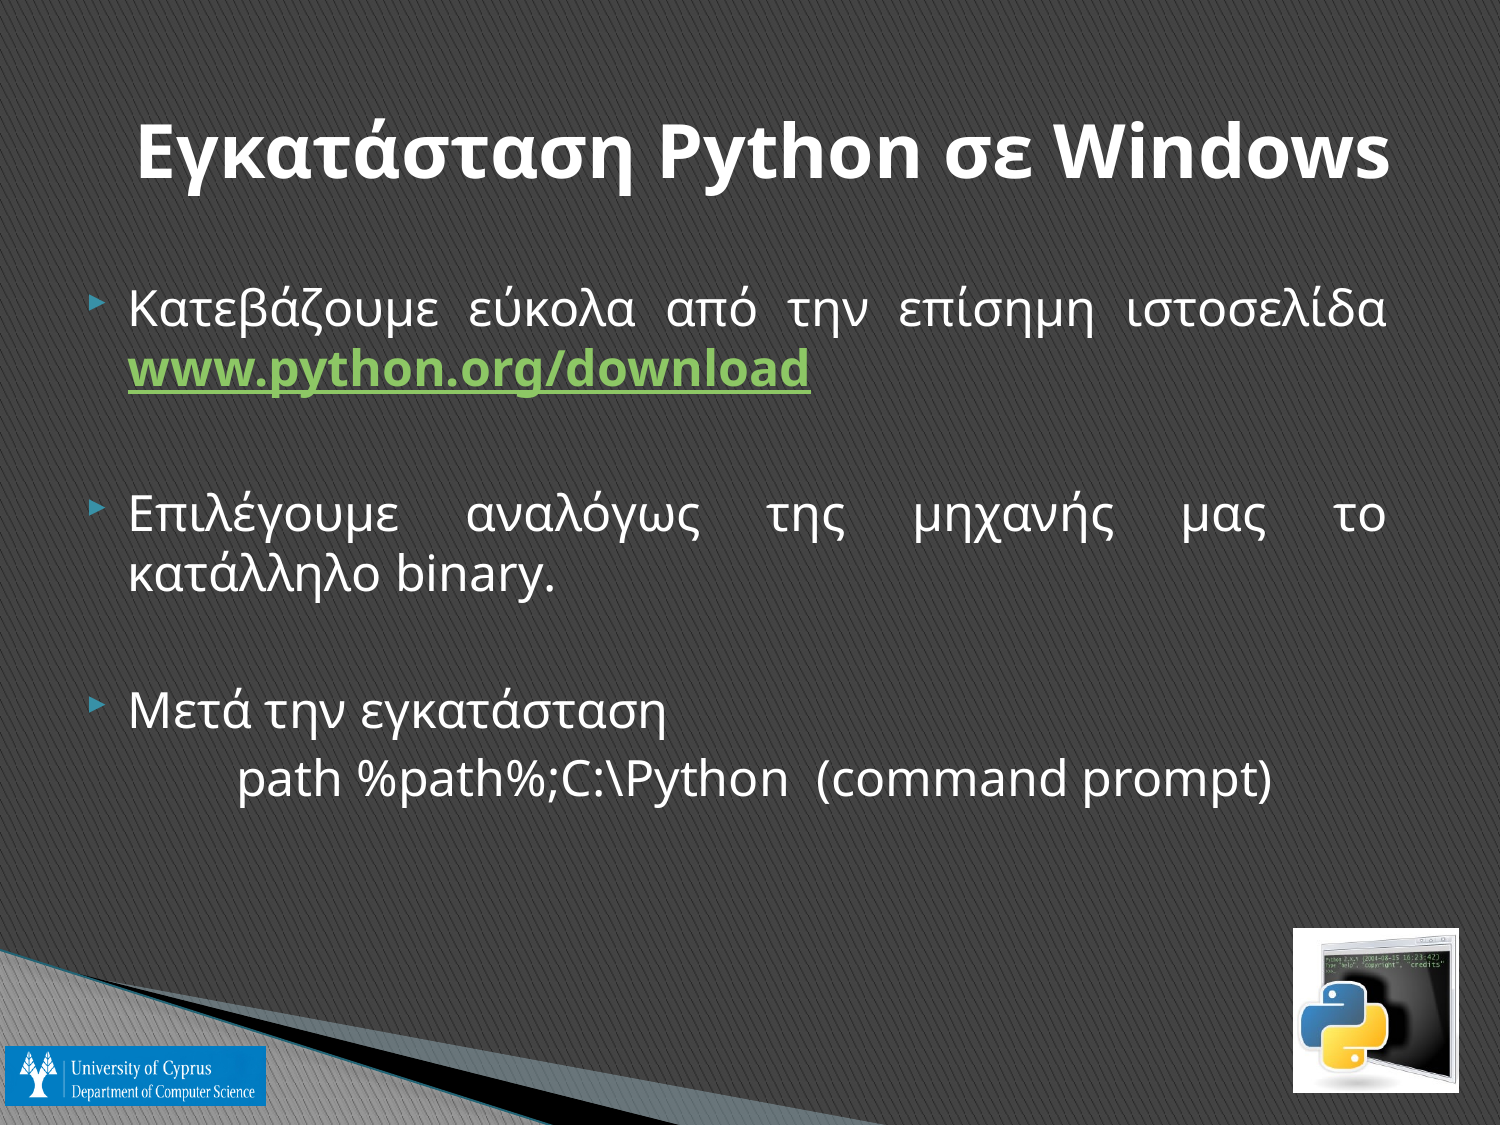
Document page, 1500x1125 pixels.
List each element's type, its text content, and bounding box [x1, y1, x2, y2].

title Εγκατάσταση Python σε Windows [88, 54, 1439, 243]
picture [1293, 928, 1459, 1093]
list Κατεβάζουμε εύκολα από την επίσημη ιστοσελίδα www.python.org/download Επιλέγουμε αναλόγως της μηχανής μας το κατάλληλο binary. Μετά την εγκατάσταση path %path%;C:\Python (command prompt) [52, 268, 1404, 1012]
picture [5, 1046, 266, 1107]
